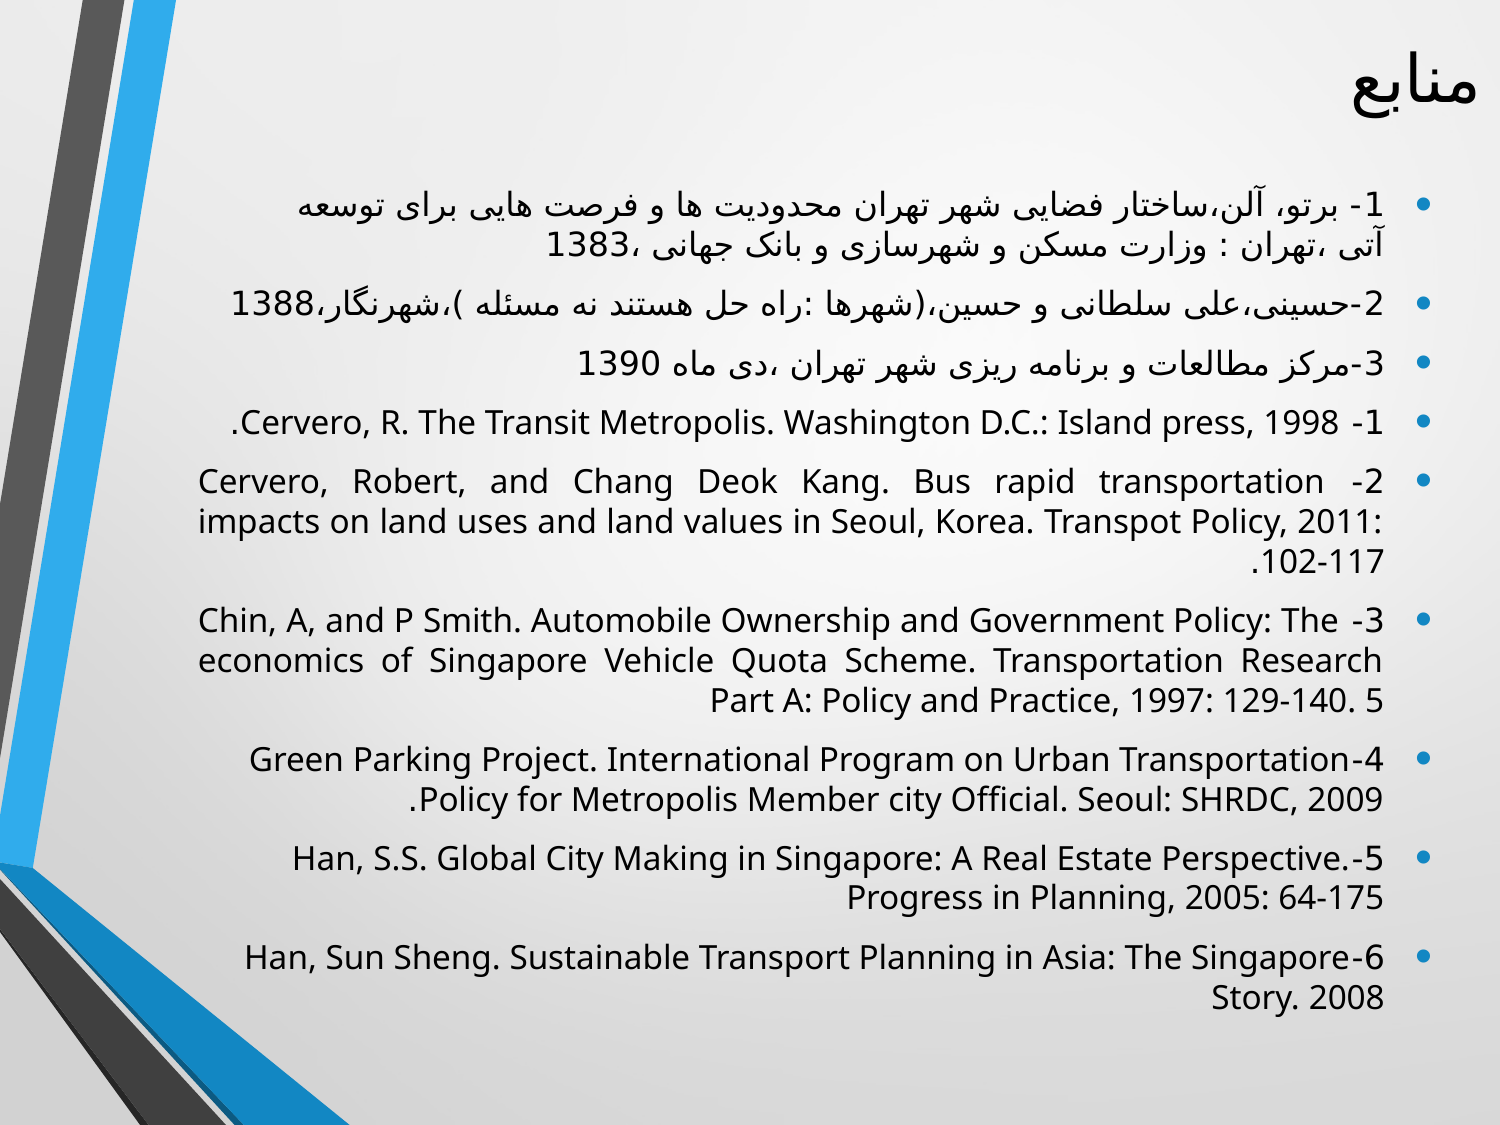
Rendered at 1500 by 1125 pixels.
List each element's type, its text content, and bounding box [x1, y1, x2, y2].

title منابع [232, 0, 1496, 238]
list 1- برتو، آلن،ساختار فضایی شهر تهران محدودیت ها و فرصت هایی برای توسعه آتی ،تهران : وزارت مسکن و شهرسازی و بانک جهانی ،1383 2-حسینی،علی سلطانی و حسین،(شهرها :راه حل هستند نه مسئله )،شهرنگار،1388 3-مرکز مطالعات و برنامه ریزی شهر تهران ،دی ماه 1390 1- Cervero, R. The Transit Metropolis. Washington D.C.: Island press, 1998. 2- Cervero, Robert, and Chang Deok Kang. Bus rapid transportation impacts on land uses and land values in Seoul, Korea. Transpot Policy, 2011: 102-117. 3- Chin, A, and P Smith. Automobile Ownership and Government Policy: The economics of Singapore Vehicle Quota Scheme. Transportation Research Part A: Policy and Practice, 1997: 129-140. 5 4-Green Parking Project. International Program on Urban Transportation Policy for Metropolis Member city Official. Seoul: SHRDC, 2009. 5-Han, S.S. Global City Making in Singapore: A Real Estate Perspective. Progress in Planning, 2005: 64-175 6-Han, Sun Sheng. Sustainable Transport Planning in Asia: The Singapore Story. 2008 [183, 326, 1447, 873]
